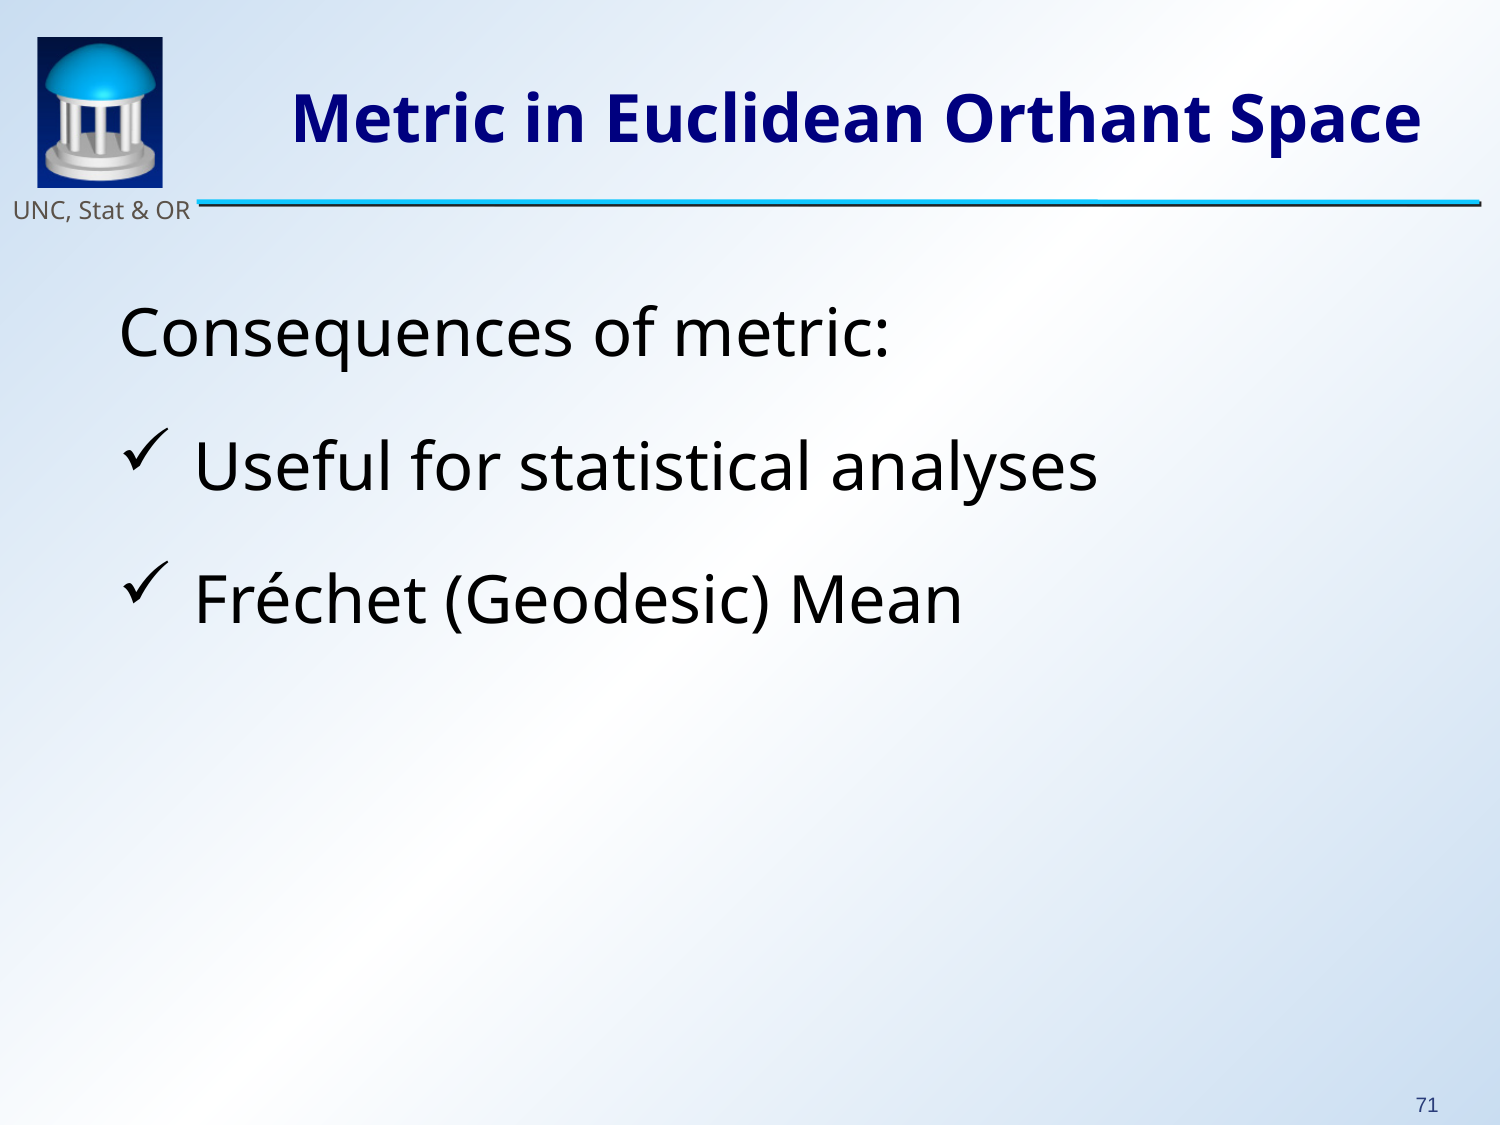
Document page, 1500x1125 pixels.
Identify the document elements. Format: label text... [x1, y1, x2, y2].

title Metric in Euclidean Orthant Space [274, 74, 1448, 156]
list Consequences of metric: Useful for statistical analyses Fréchet (Geodesic) Mean [103, 242, 1432, 1026]
